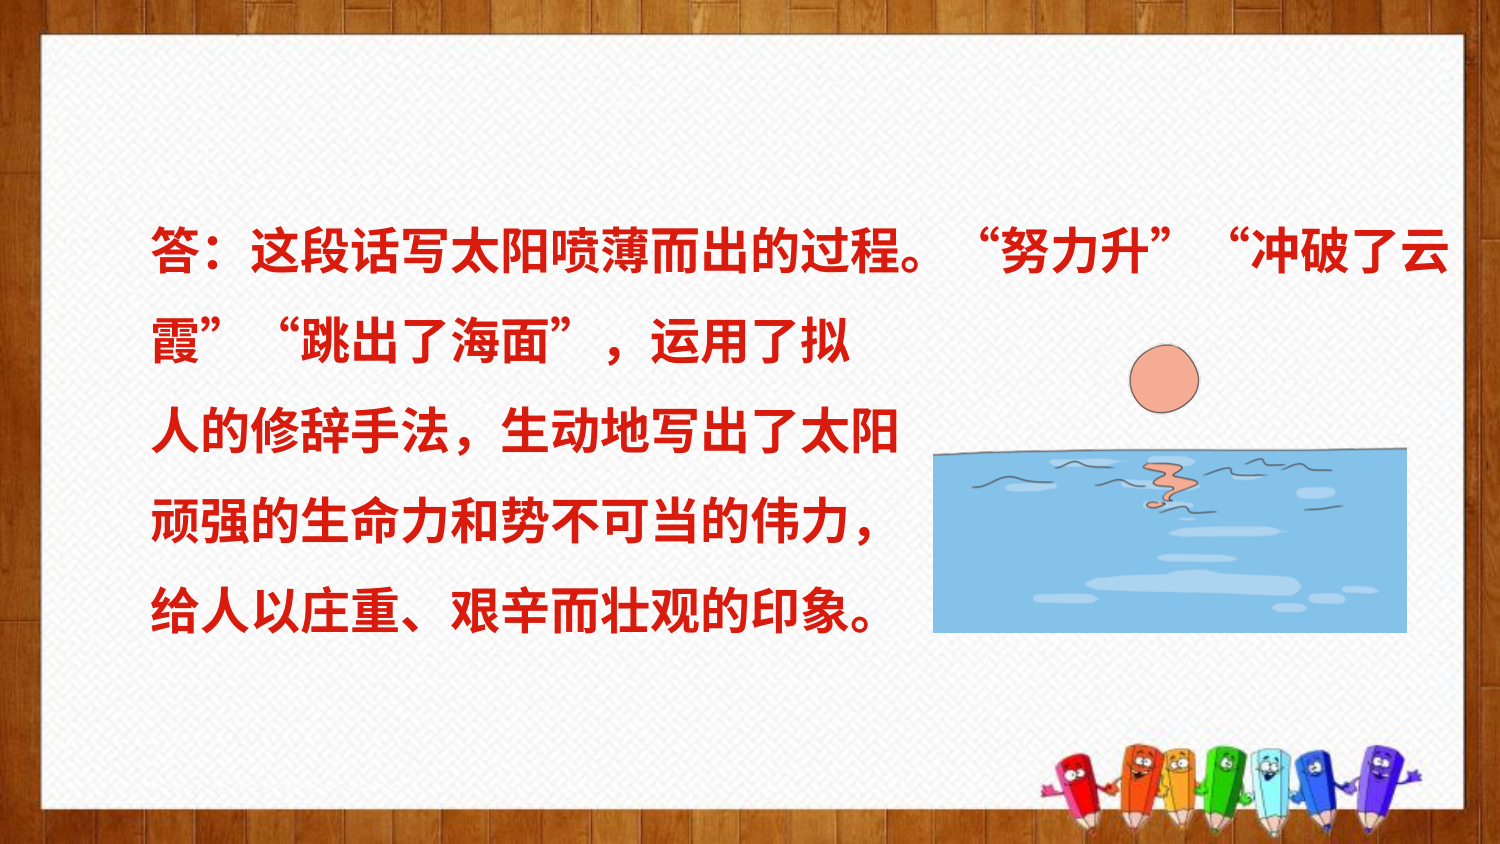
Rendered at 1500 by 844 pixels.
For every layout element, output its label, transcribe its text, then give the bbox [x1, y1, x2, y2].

text_box 答：这段话写太阳喷薄而出的过程。“努力升”“冲破了云霞”“跳出了海面”，运用了拟 人的修辞手法，生动地写出了太阳 顽强的生命力和势不可当的伟力， 给人以庄重、艰辛而壮观的印象。 [136, 181, 1471, 647]
picture [0, 0, 1500, 844]
